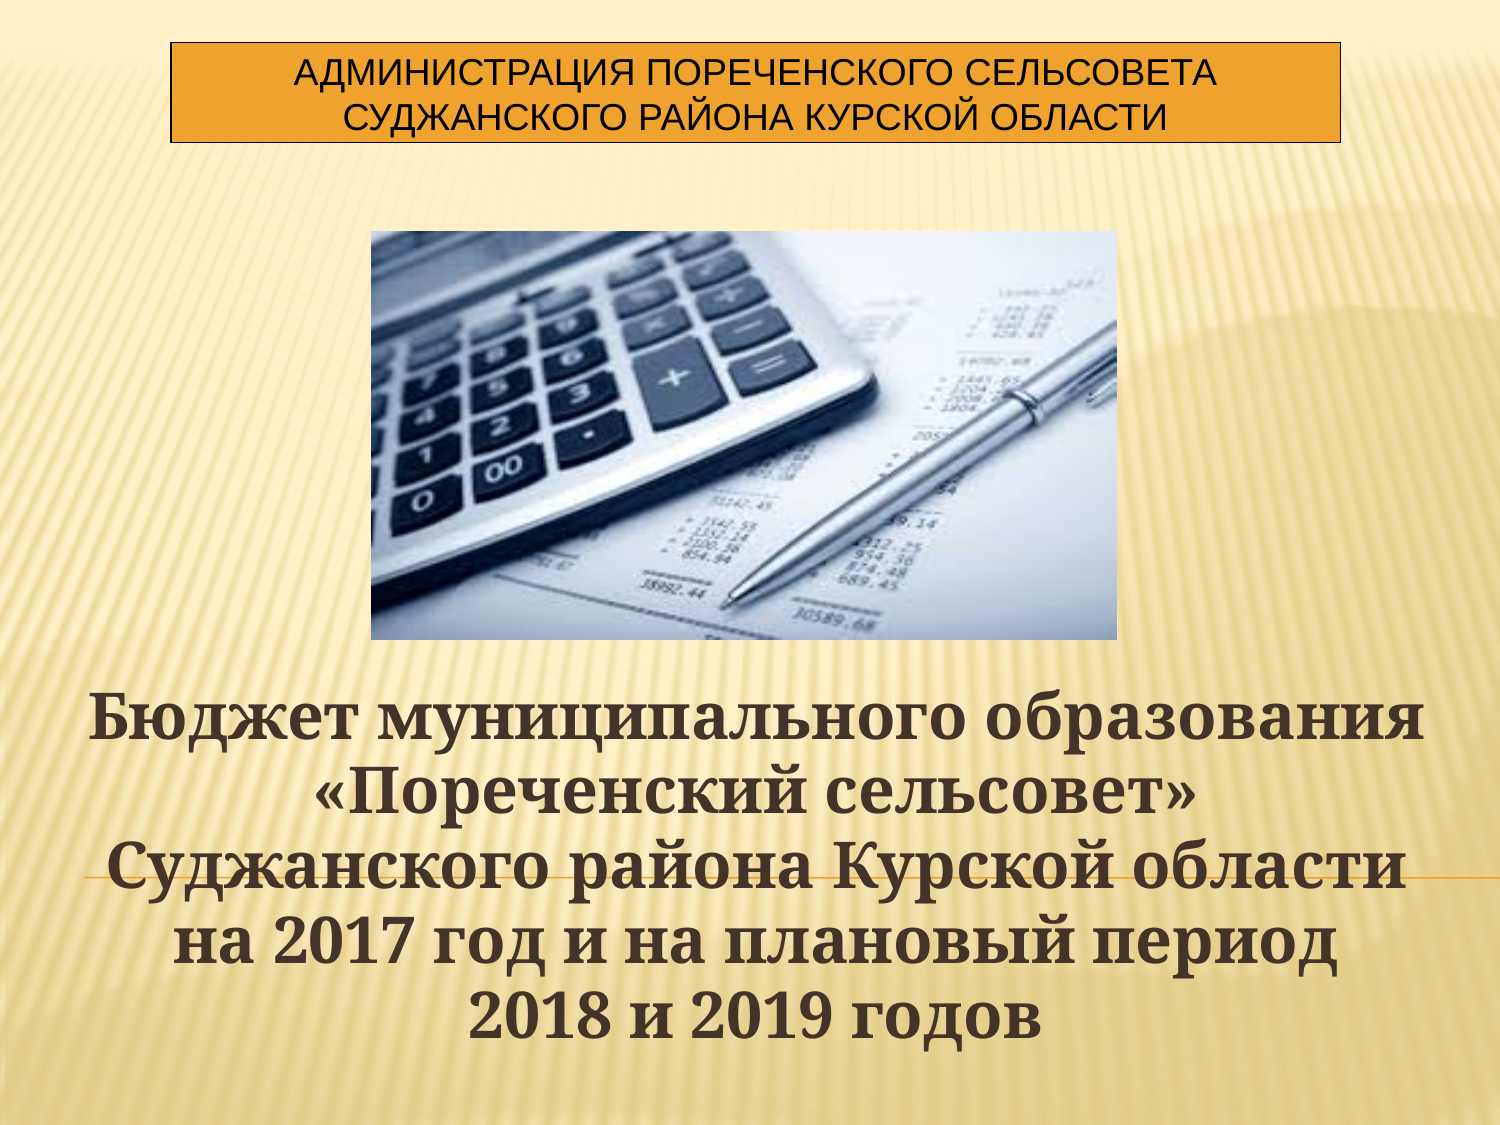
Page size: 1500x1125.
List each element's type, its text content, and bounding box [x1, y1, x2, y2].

picture [371, 231, 1117, 640]
subtitle Бюджет муниципального образования «Пореченский сельсовет» Суджанского района Курской области на 2017 год и на плановый период 2018 и 2019 годов [40, 679, 1471, 1059]
text_box АДМИНИСТРАЦИЯ ПОРЕЧЕНСКОГО СЕЛЬСОВЕТА СУДЖАНСКОГО РАЙОНА КУРСКОЙ ОБЛАСТИ [171, 42, 1341, 143]
